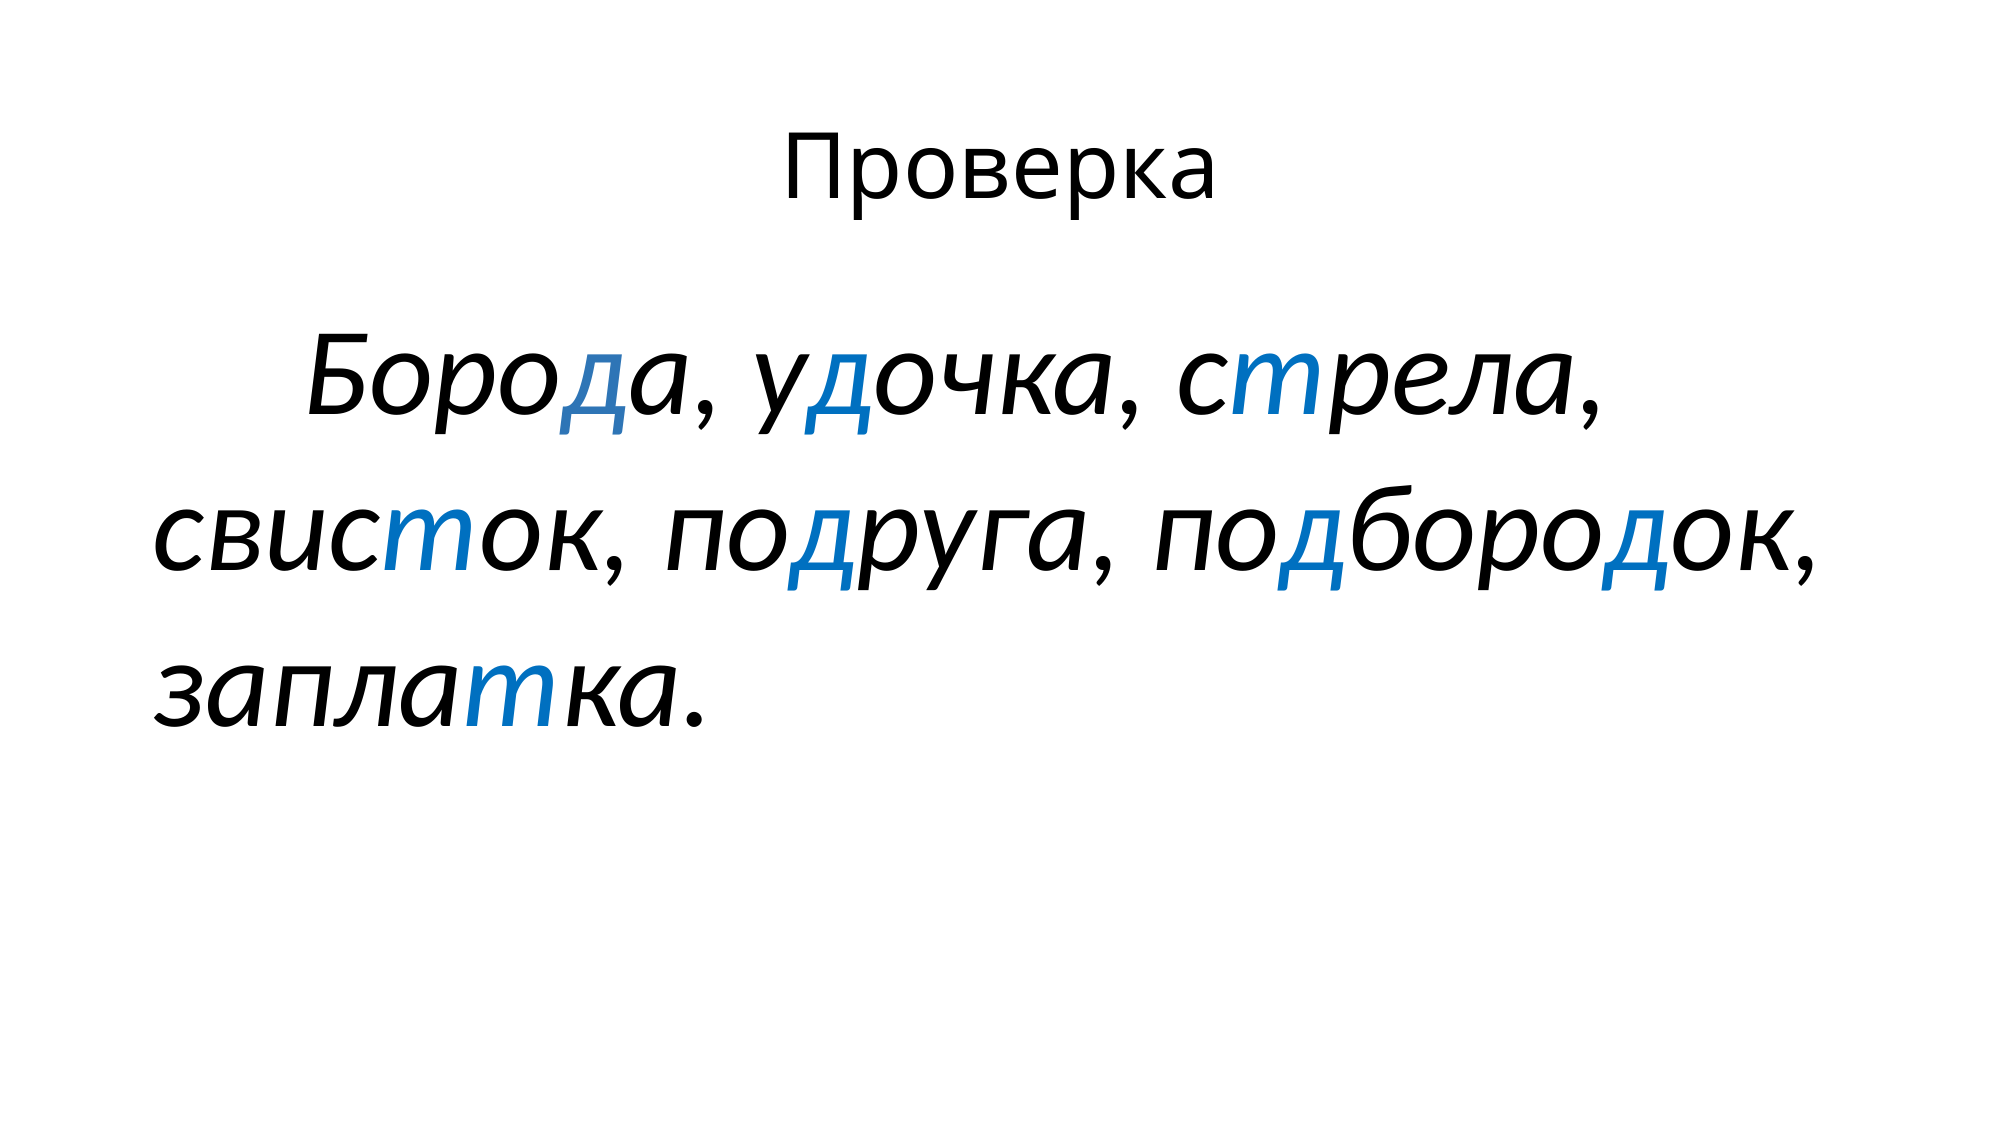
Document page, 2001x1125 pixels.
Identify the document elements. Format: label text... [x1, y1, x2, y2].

list Борода, удочка, стрела, свисток, подруга, подбородок, заплатка. [137, 299, 1863, 1014]
title Проверка [137, 59, 1863, 278]
